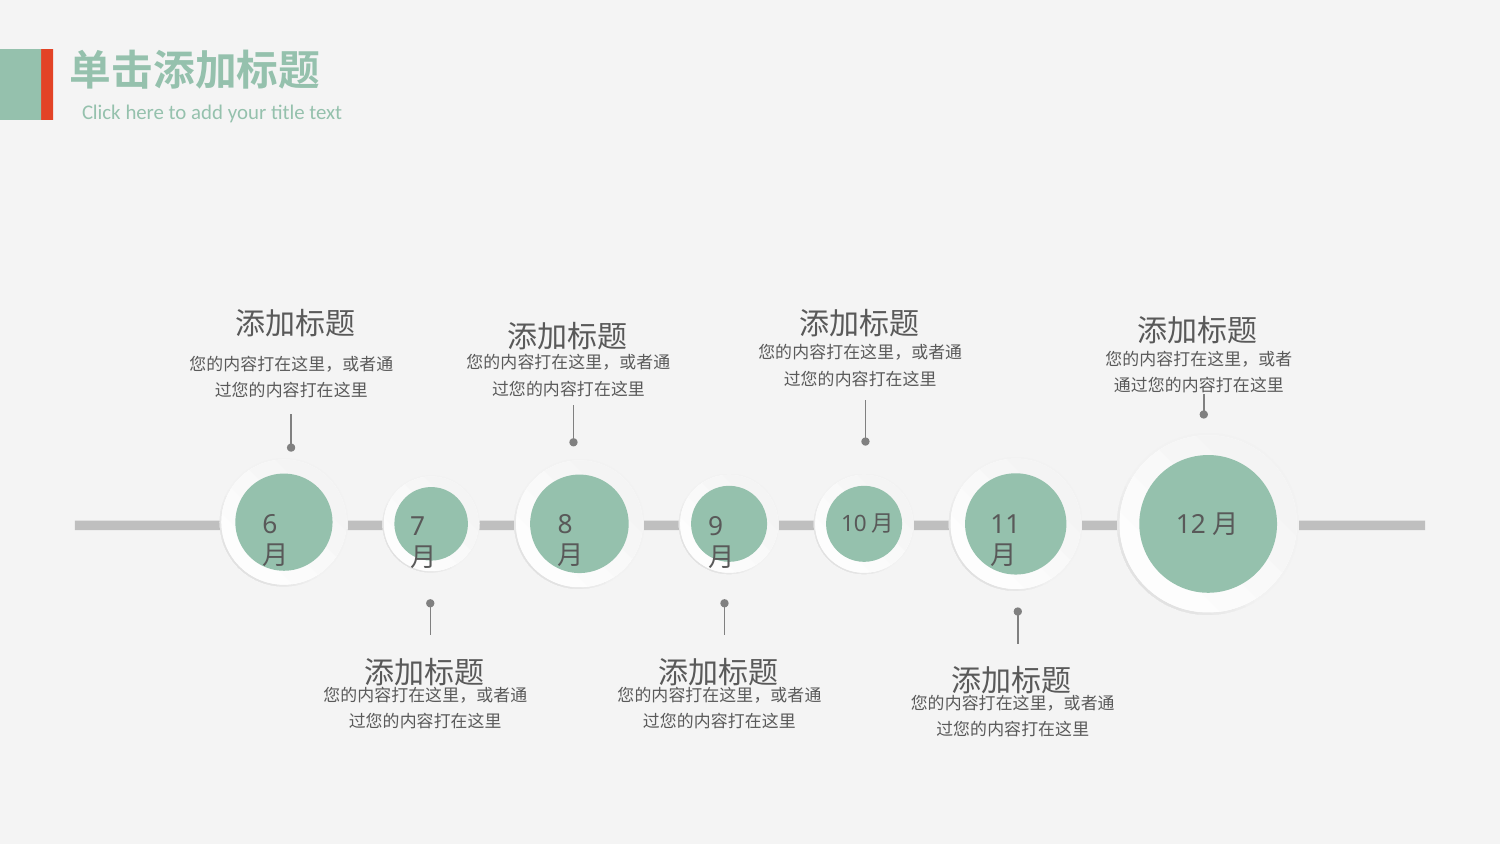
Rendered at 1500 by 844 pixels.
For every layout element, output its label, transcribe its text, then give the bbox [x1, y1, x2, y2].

text_box [919, 520, 948, 531]
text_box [813, 473, 919, 575]
text_box 单击添加标题 [55, 36, 336, 102]
text_box [480, 520, 514, 531]
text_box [892, 611, 1133, 747]
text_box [0, 49, 54, 120]
text_box Click here to add your title text [67, 91, 358, 131]
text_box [1084, 293, 1314, 415]
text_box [948, 456, 1083, 591]
text_box [780, 520, 813, 531]
text_box [645, 520, 678, 531]
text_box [219, 458, 349, 587]
text_box [349, 520, 382, 531]
text_box [1300, 520, 1426, 531]
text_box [1117, 432, 1300, 615]
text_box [678, 473, 780, 575]
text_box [599, 603, 840, 739]
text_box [452, 299, 685, 443]
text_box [739, 286, 982, 442]
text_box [382, 475, 480, 573]
text_box [74, 520, 219, 531]
text_box [1083, 520, 1117, 531]
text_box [305, 603, 546, 739]
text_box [151, 286, 439, 448]
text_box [514, 458, 645, 589]
